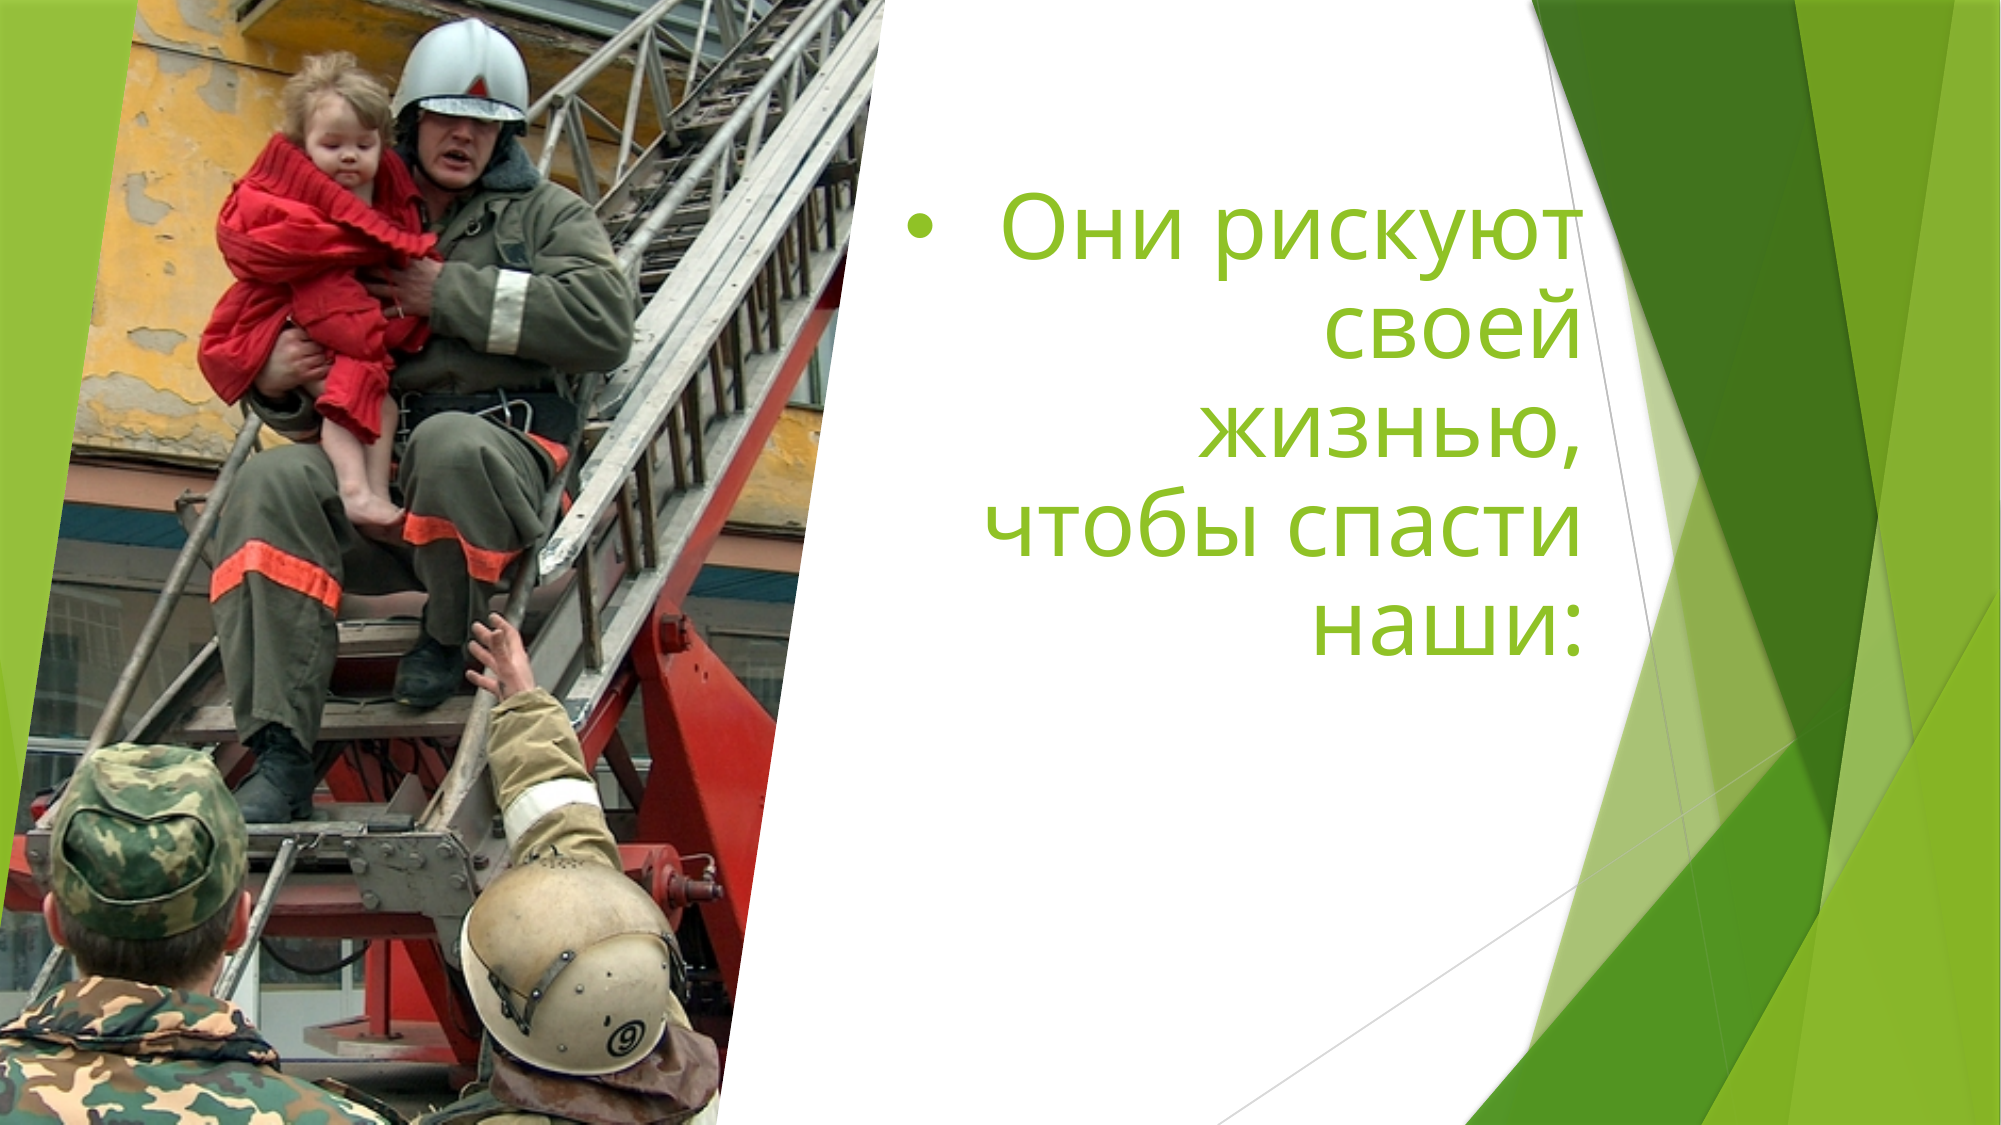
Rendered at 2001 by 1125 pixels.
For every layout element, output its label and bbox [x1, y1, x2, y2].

picture [0, 0, 886, 1125]
text_box [887, 0, 2000, 1125]
